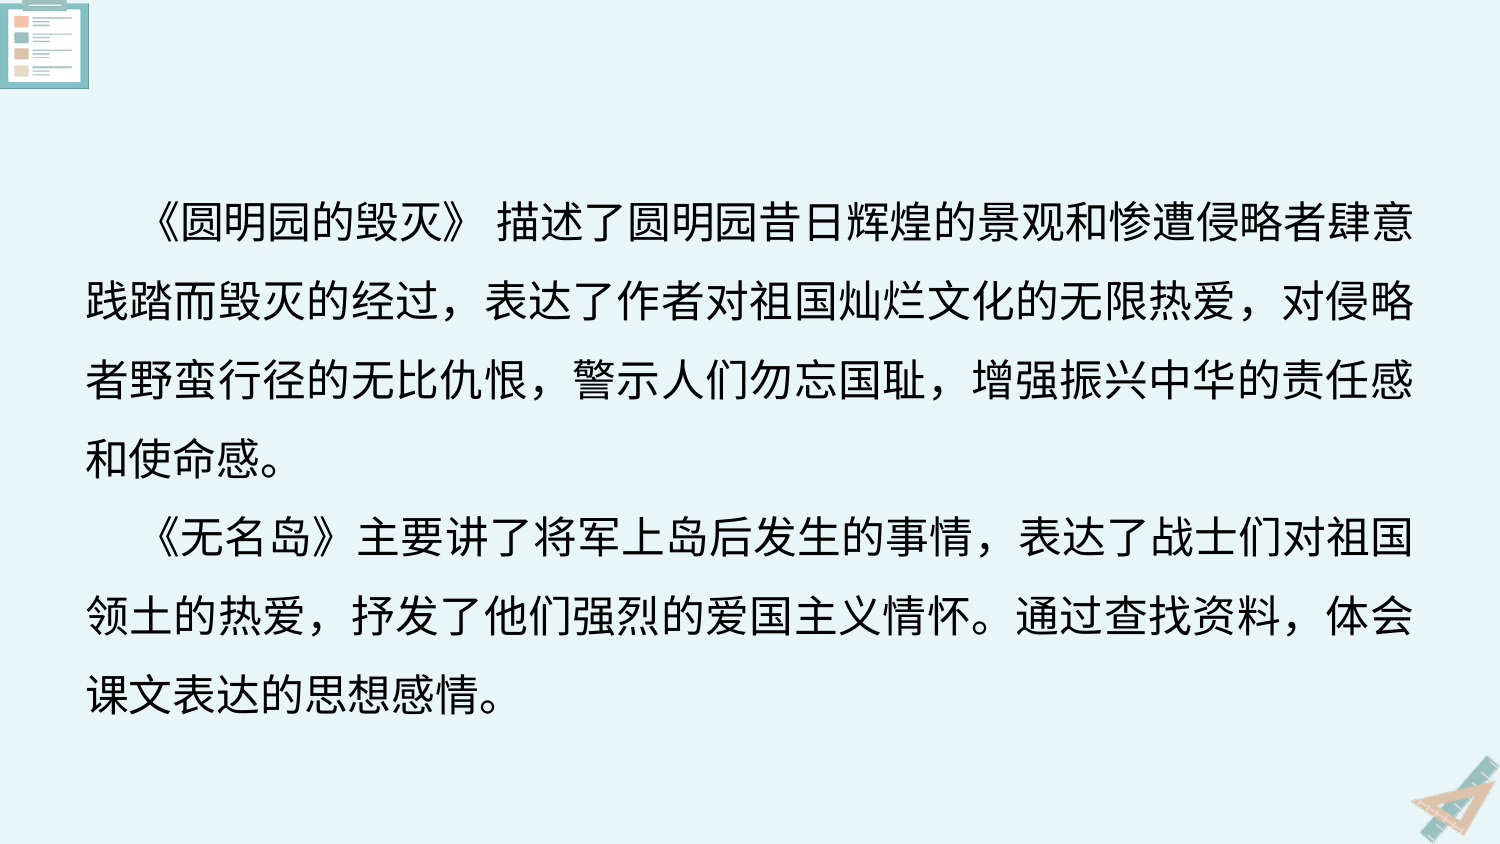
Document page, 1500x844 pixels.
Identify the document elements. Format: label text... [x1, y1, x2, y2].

picture [0, 0, 89, 89]
text_box 《圆明园的毁灭》 描述了圆明园昔日辉煌的景观和惨遭侵略者肆意践踏而毁灭的经过，表达了作者对祖国灿烂文化的无限热爱，对侵略者野蛮行径的无比仇恨，警示人们勿忘国耻，增强振兴中华的责任感和使命感。 《无名岛》主要讲了将军上岛后发生的事情，表达了战士们对祖国领土的热爱，抒发了他们强烈的爱国主义情怀。通过查找资料，体会课文表达的思想感情。 [24, 158, 1430, 728]
picture [1411, 755, 1500, 844]
